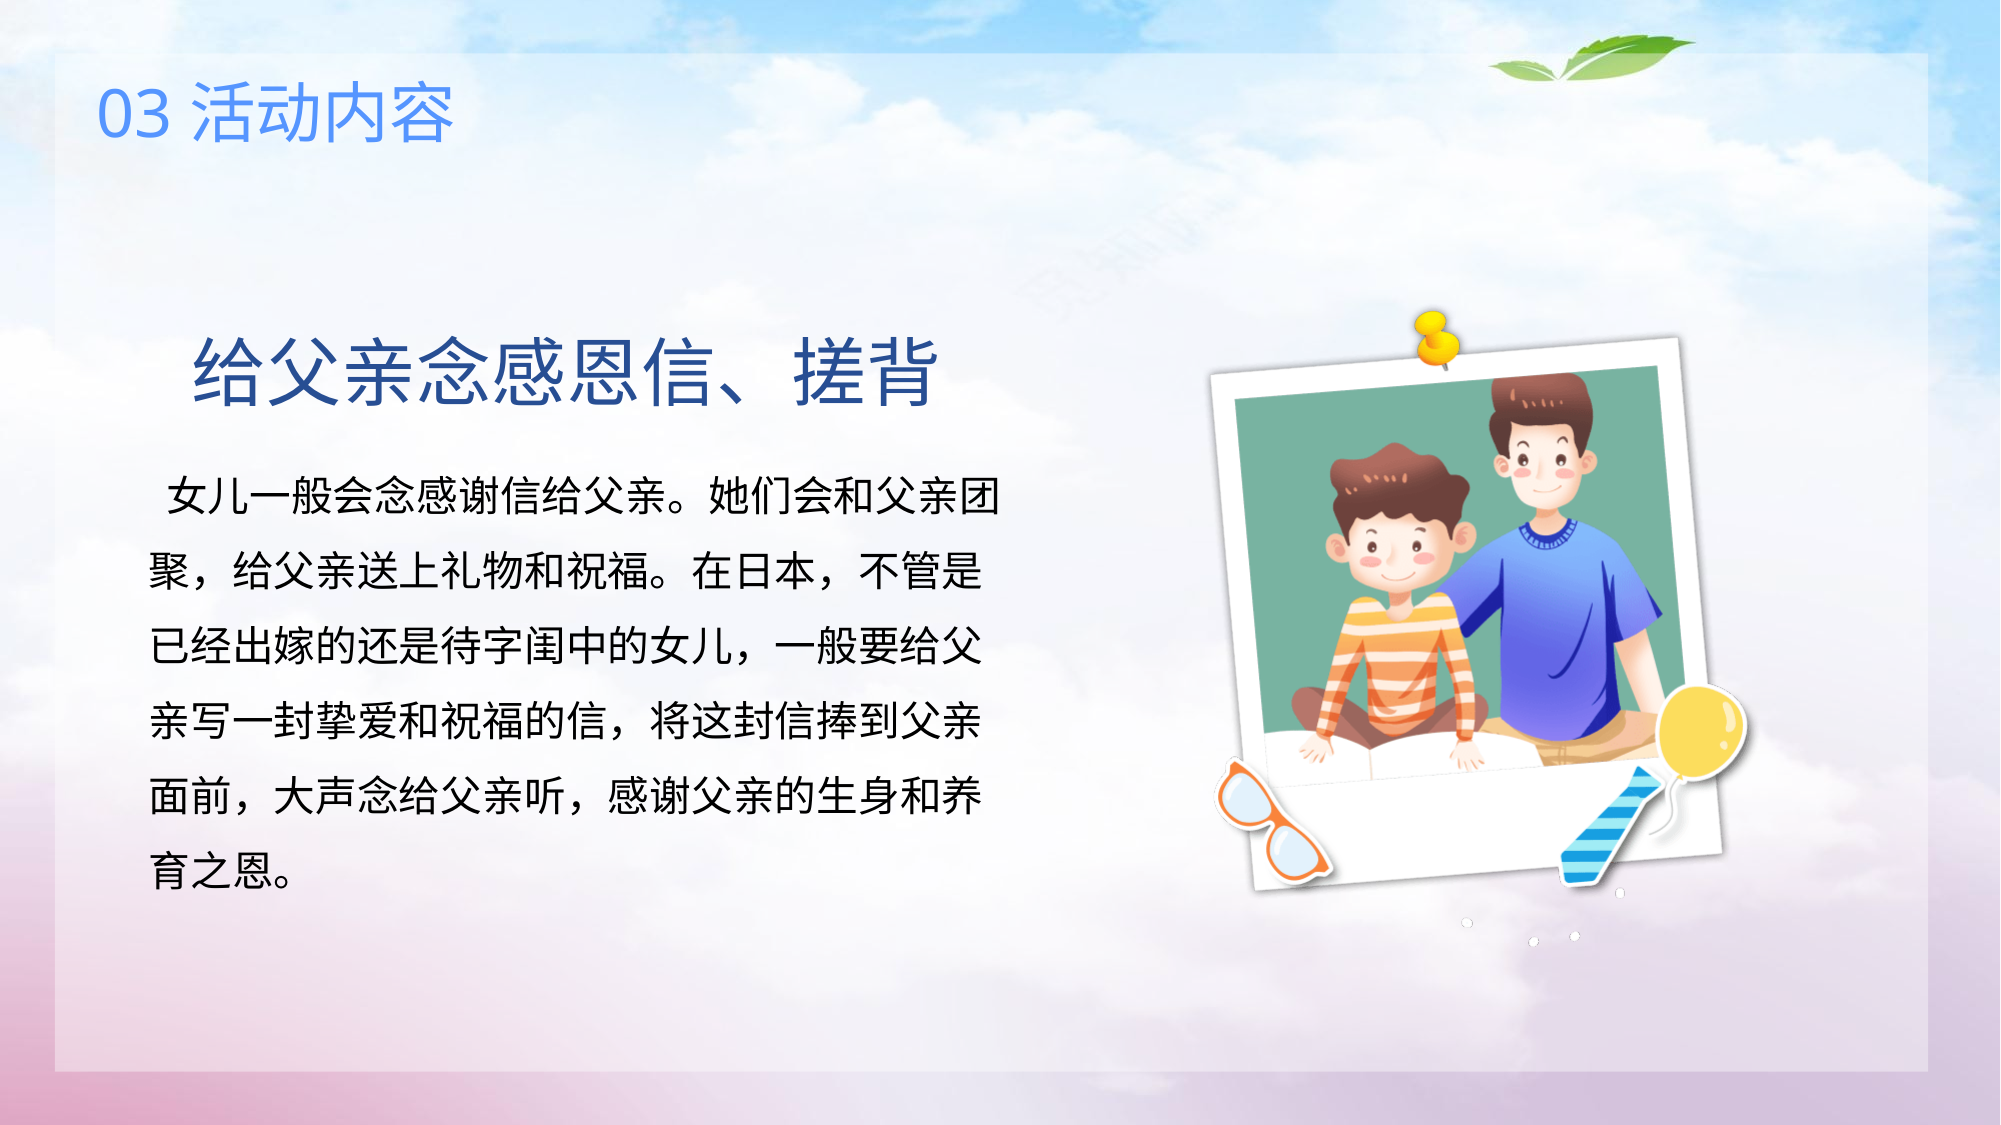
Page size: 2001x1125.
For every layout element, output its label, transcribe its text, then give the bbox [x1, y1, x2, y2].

text_box [54, 52, 1929, 1073]
picture [0, 0, 2001, 1125]
text_box 女儿一般会念感谢信给父亲。她们会和父亲团聚，给父亲送上礼物和祝福。在日本，不管是已经出嫁的还是待字闺中的女儿，一般要给父亲写一封挚爱和祝福的信，将这封信捧到父亲面前，大声念给父亲听，感谢父亲的生身和养育之恩。 [133, 437, 1032, 902]
text_box 给父亲念感恩信、搓背 [176, 318, 957, 423]
text_box 03活动内容 [81, 63, 471, 159]
